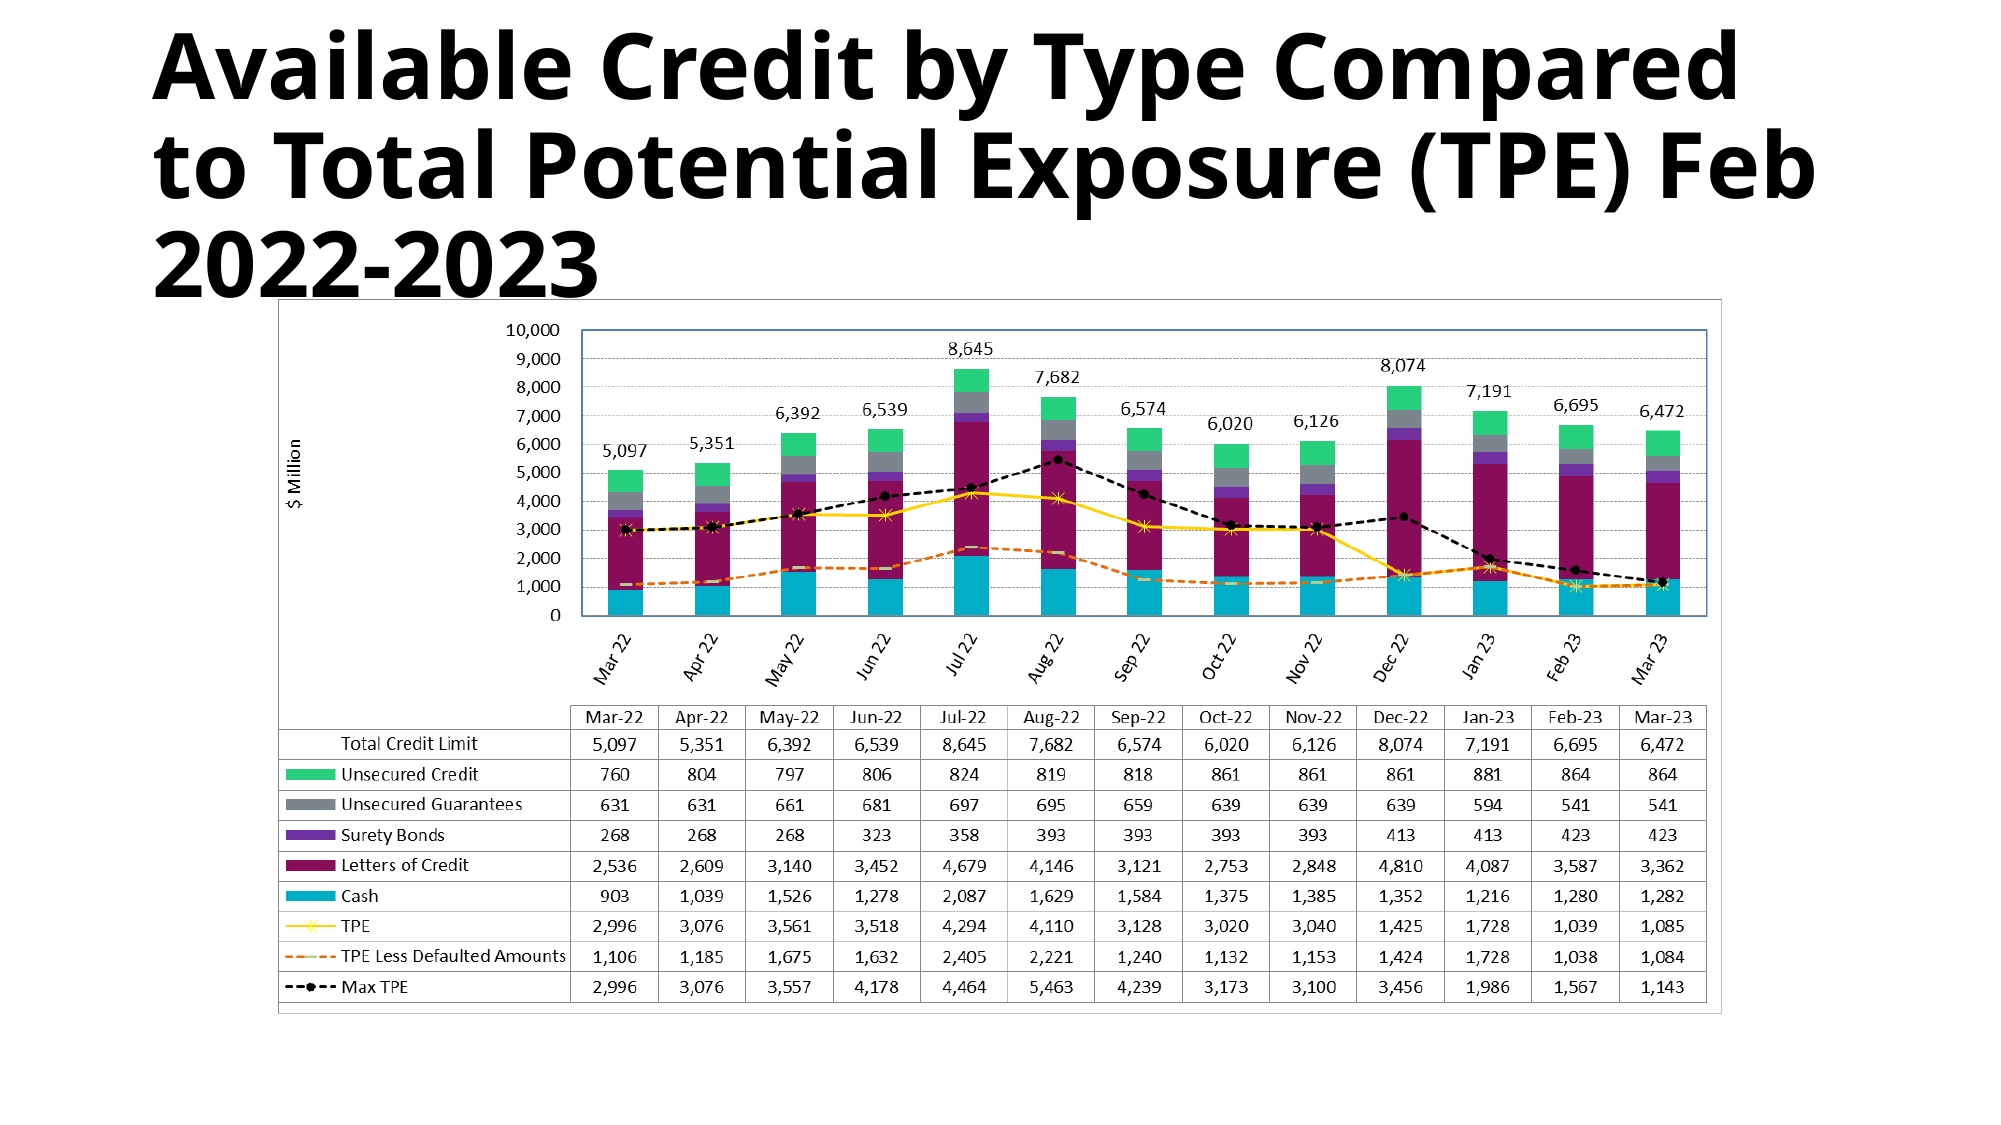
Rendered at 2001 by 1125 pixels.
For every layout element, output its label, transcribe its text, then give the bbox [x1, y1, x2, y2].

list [278, 299, 1722, 1014]
title Available Credit by Type Compared to Total Potential Exposure (TPE) Feb 2022-2023 [137, 59, 1863, 278]
